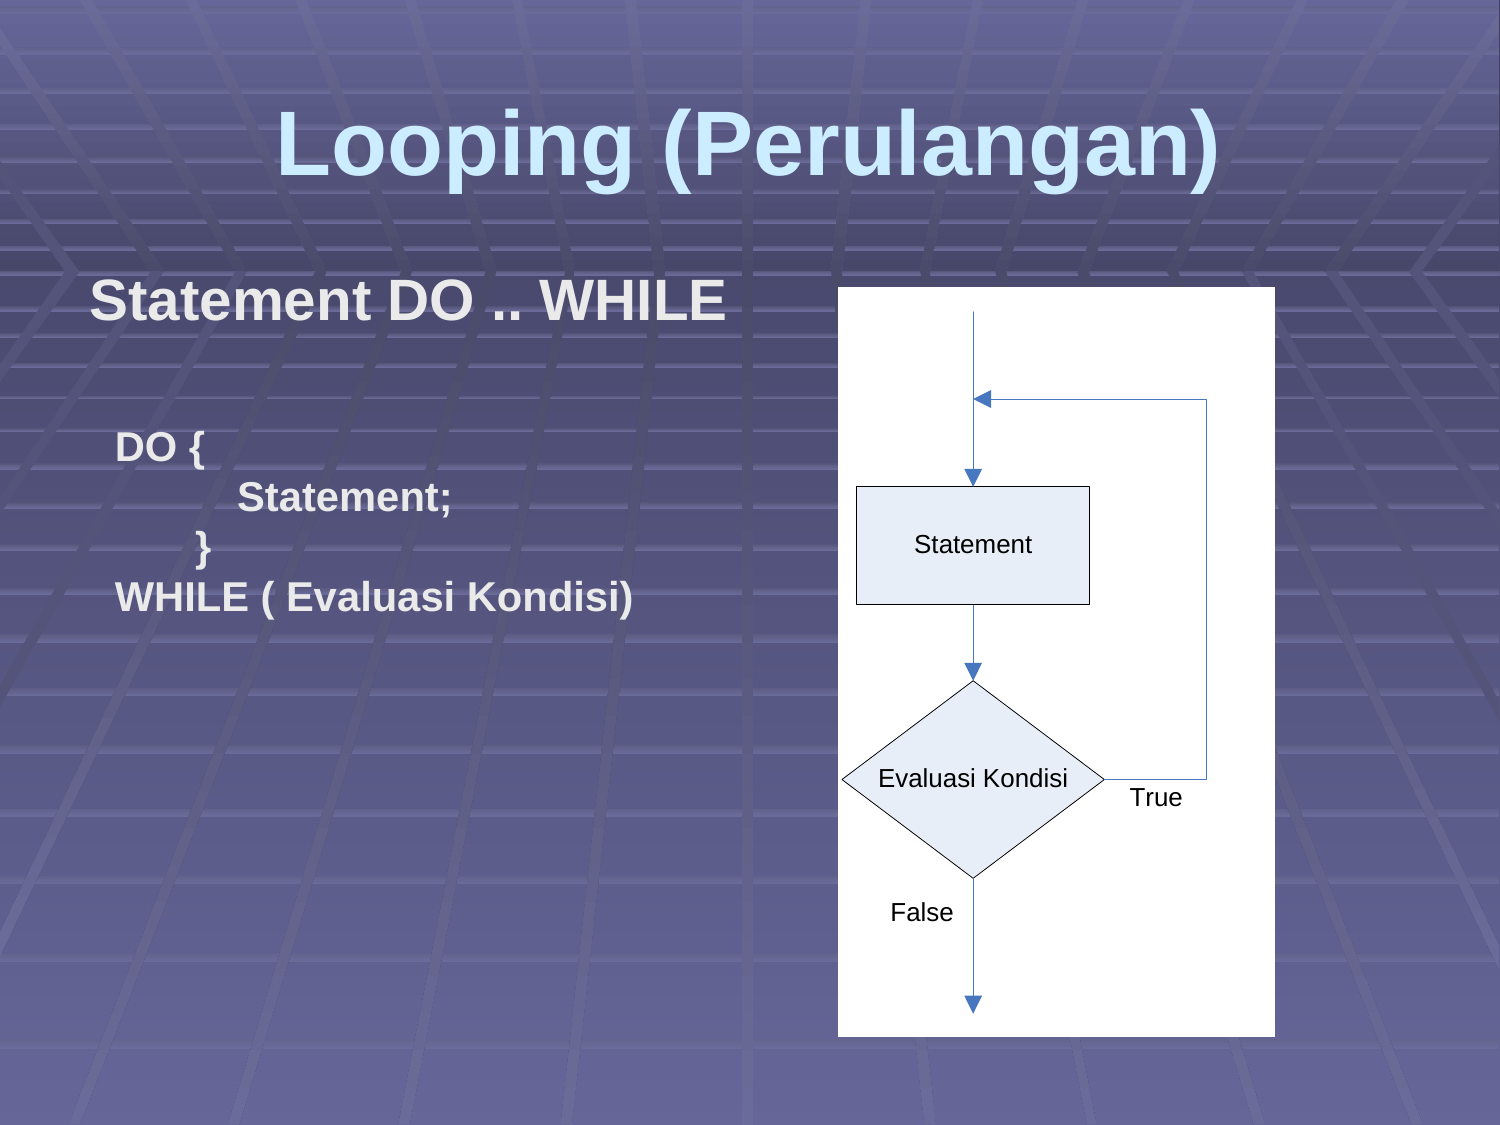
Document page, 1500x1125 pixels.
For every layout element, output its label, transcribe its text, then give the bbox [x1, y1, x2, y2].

title Looping (Perulangan) [74, 44, 1425, 233]
list Statement DO .. WHILE [74, 261, 1438, 347]
text_box DO { Statement; } WHILE ( Evaluasi Kondisi) [99, 412, 825, 628]
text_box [837, 287, 1276, 1038]
